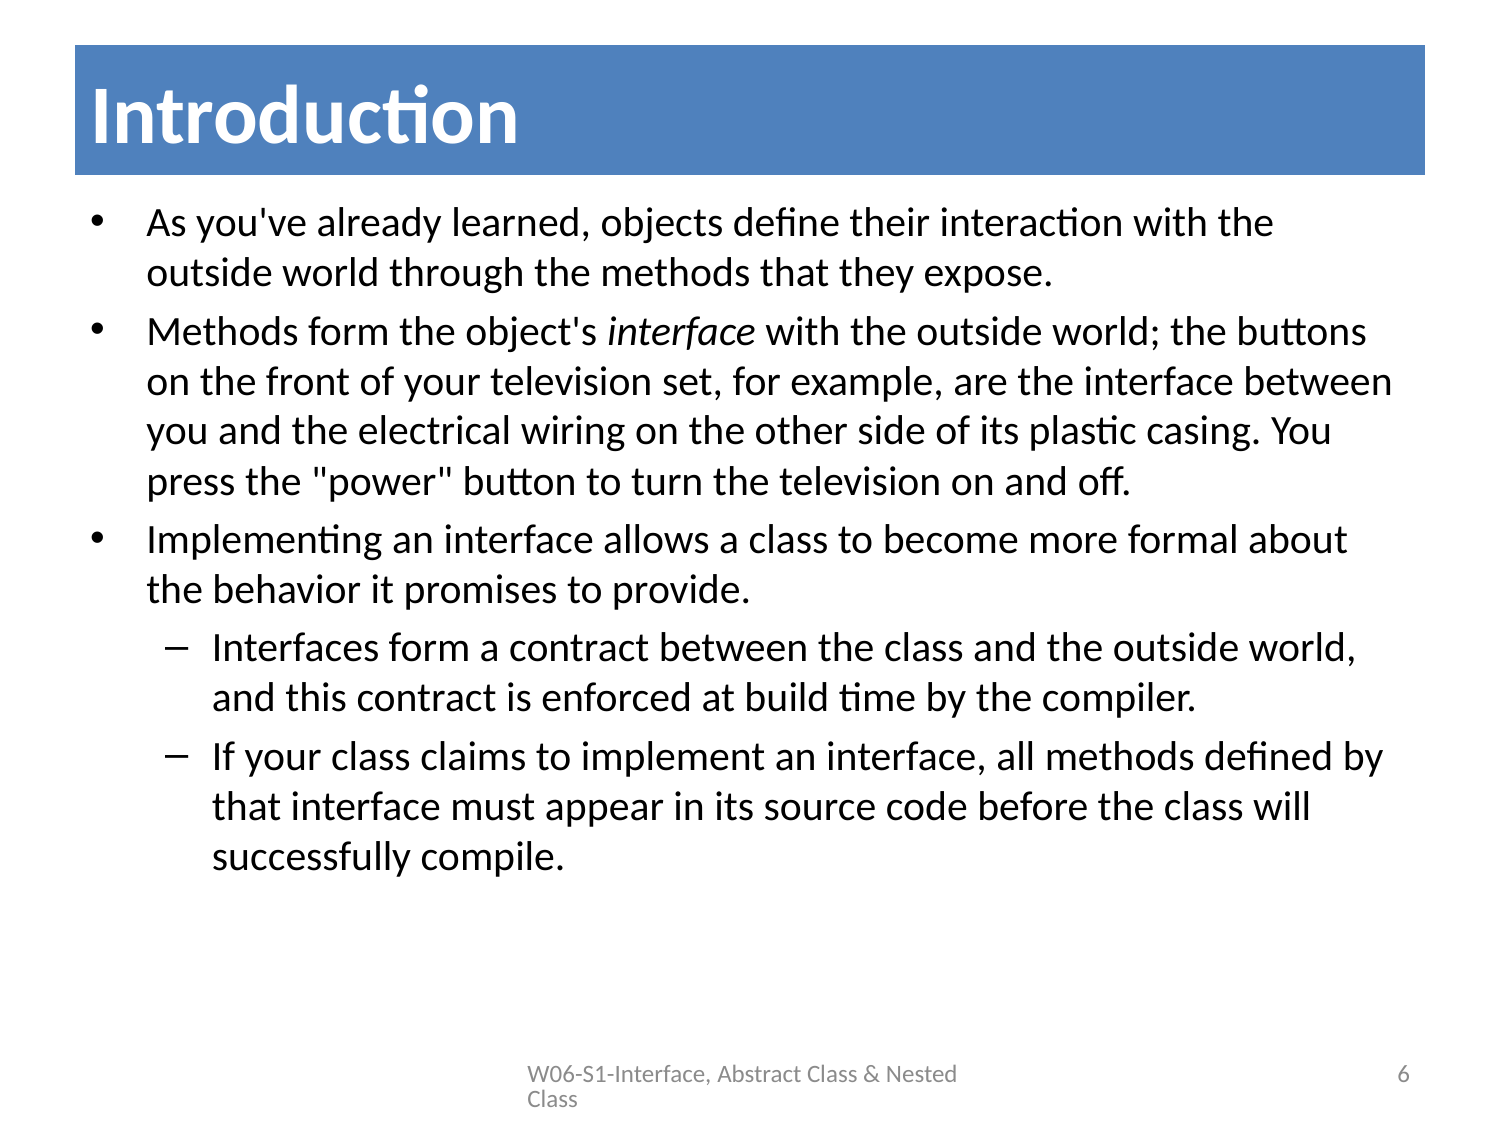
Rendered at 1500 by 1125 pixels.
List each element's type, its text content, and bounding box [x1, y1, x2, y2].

slide_number 6 [1074, 1042, 1425, 1103]
title Introduction [75, 45, 1425, 175]
list As you've already learned, objects define their interaction with the outside world through the methods that they expose. Methods form the object's interface with the outside world; the buttons on the front of your television set, for example, are the interface between you and the electrical wiring on the other side of its plastic casing. You press the "power" button to turn the television on and off. Implementing an interface allows a class to become more formal about the behavior it promises to provide. Interfaces form a contract between the class and the outside world, and this contract is enforced at build time by the compiler. If your class claims to implement an interface, all methods defined by that interface must appear in its source code before the class will successfully compile. [75, 187, 1425, 1005]
footer W06-S1-Interface, Abstract Class & Nested Class [512, 1042, 988, 1103]
